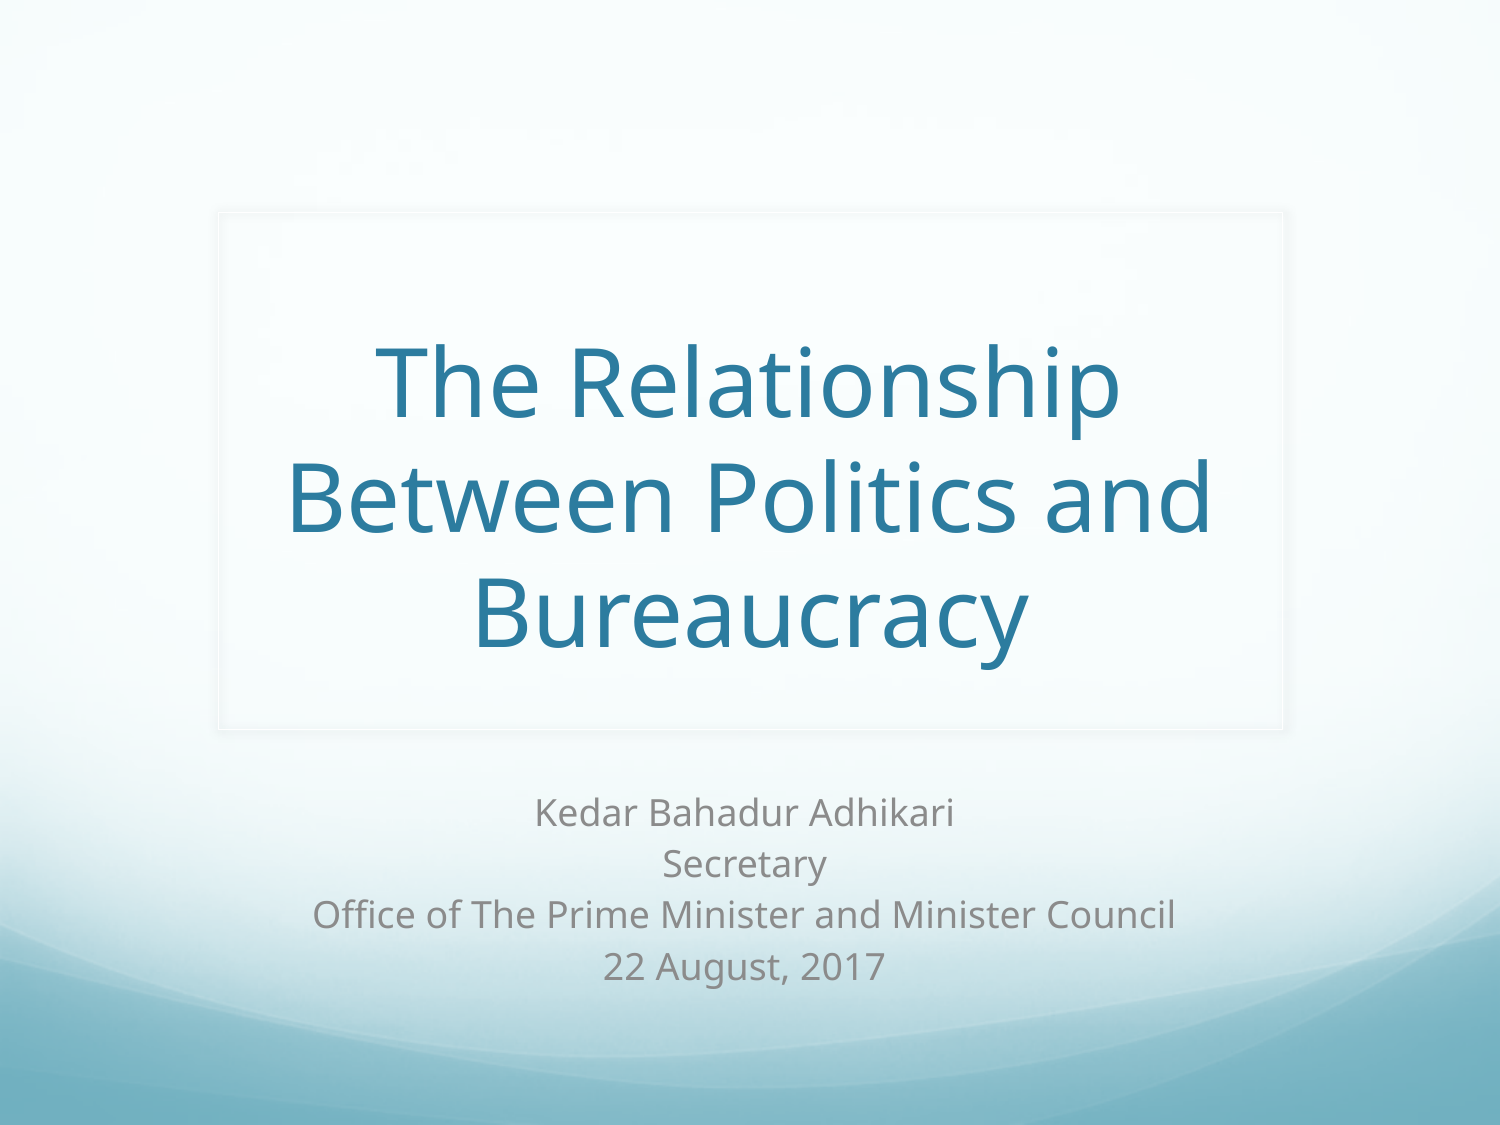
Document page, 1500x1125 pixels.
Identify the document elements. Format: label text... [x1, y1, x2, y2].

subtitle Kedar Bahadur Adhikari Secretary Office of The Prime Minister and Minister Council 22 August, 2017 [202, 781, 1288, 1000]
title The Relationship Between Politics and Bureaucracy [217, 200, 1283, 675]
